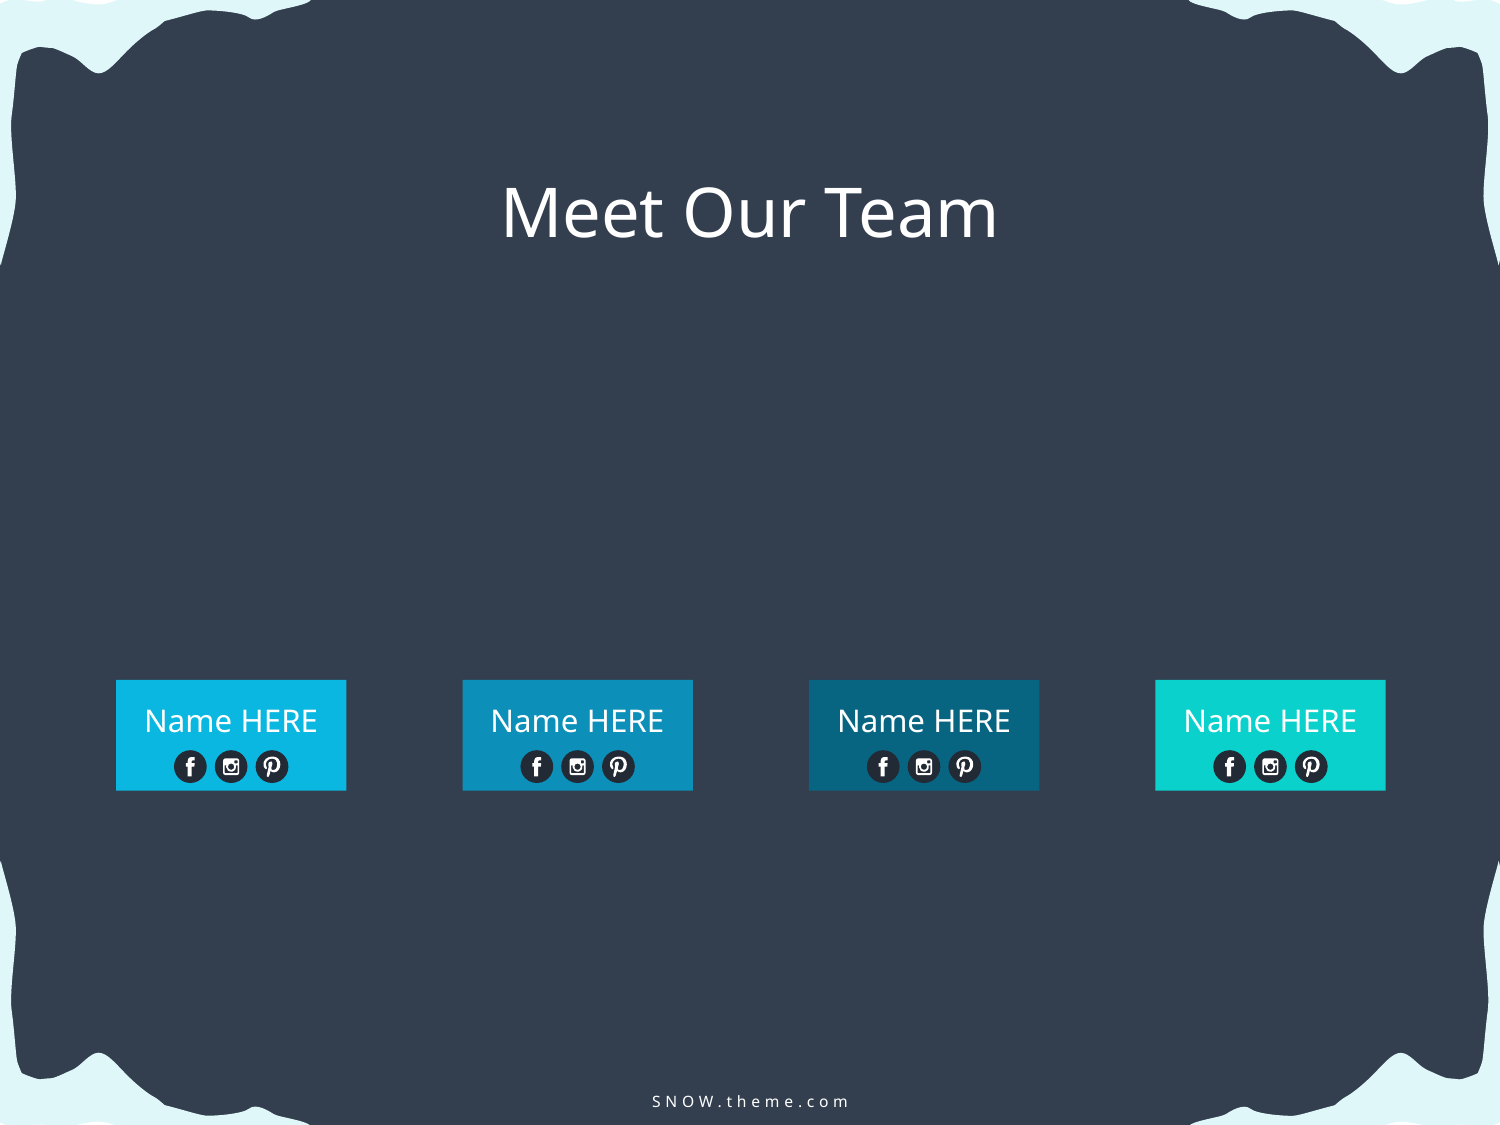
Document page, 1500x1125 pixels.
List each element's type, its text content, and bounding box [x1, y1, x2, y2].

text_box Meet Our Team [485, 161, 1015, 259]
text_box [173, 750, 289, 783]
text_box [1213, 750, 1328, 783]
picture [420, 304, 735, 867]
picture [766, 304, 1082, 867]
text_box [520, 750, 635, 783]
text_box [866, 750, 982, 783]
picture [1113, 304, 1428, 867]
picture [74, 304, 389, 867]
